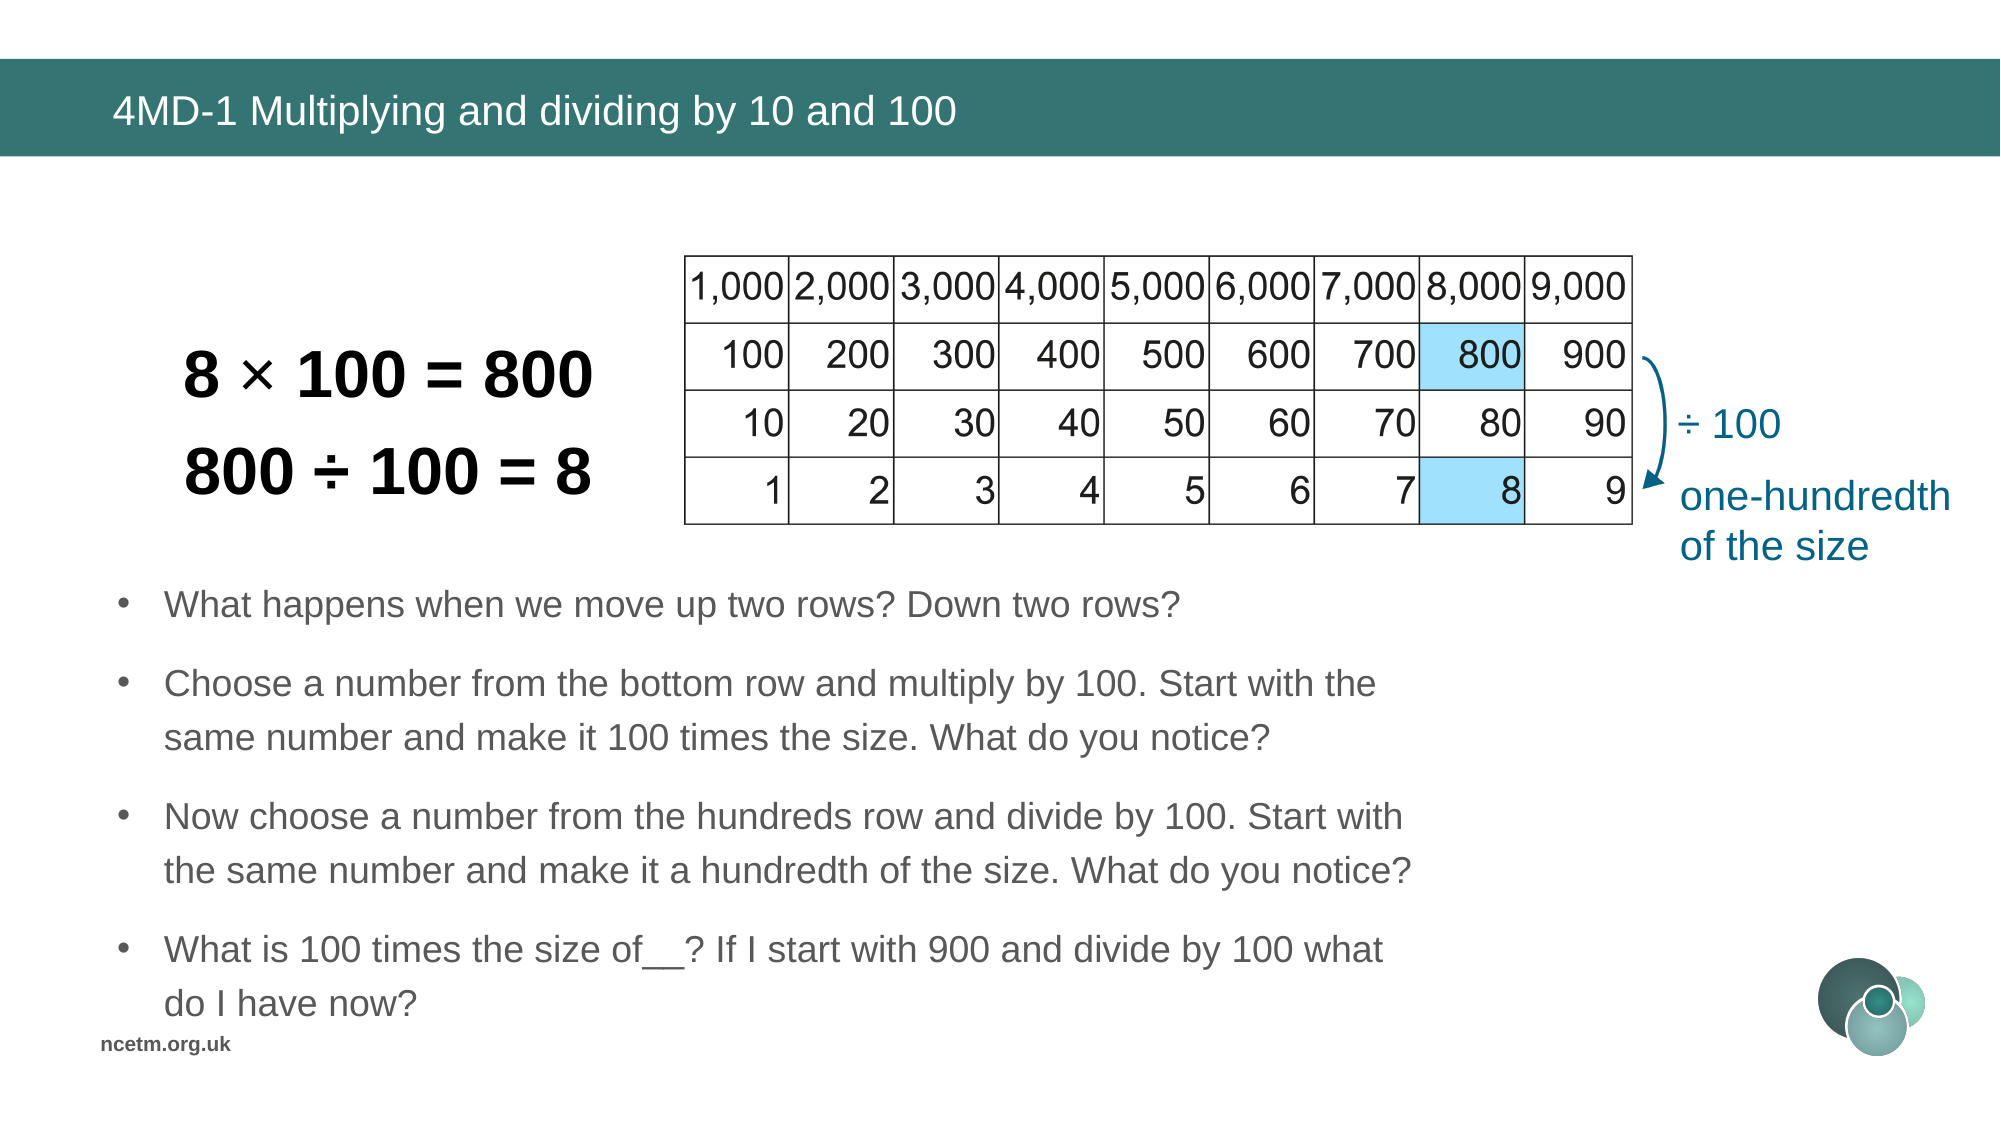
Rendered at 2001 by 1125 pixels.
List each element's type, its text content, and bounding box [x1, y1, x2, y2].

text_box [1632, 301, 1983, 580]
text_box What happens when we move up two rows? Down two rows? Choose a number from the bottom row and multiply by 100. Start with the same number and make it 100 times the size. What do you notice? Now choose a number from the hundreds row and divide by 100. Start with the same number and make it a hundredth of the size. What do you notice? What is 100 times the size of__? If I start with 900 and divide by 100 what do I have now? [102, 563, 1442, 1020]
title 4MD-1 Multiplying and dividing by 10 and 100 [97, 76, 1945, 147]
picture [1818, 958, 1925, 1056]
text_box 8 × 100 = 800 [168, 323, 610, 418]
text_box 800 ÷ 100 = 8 [169, 420, 609, 516]
picture [684, 255, 1634, 525]
